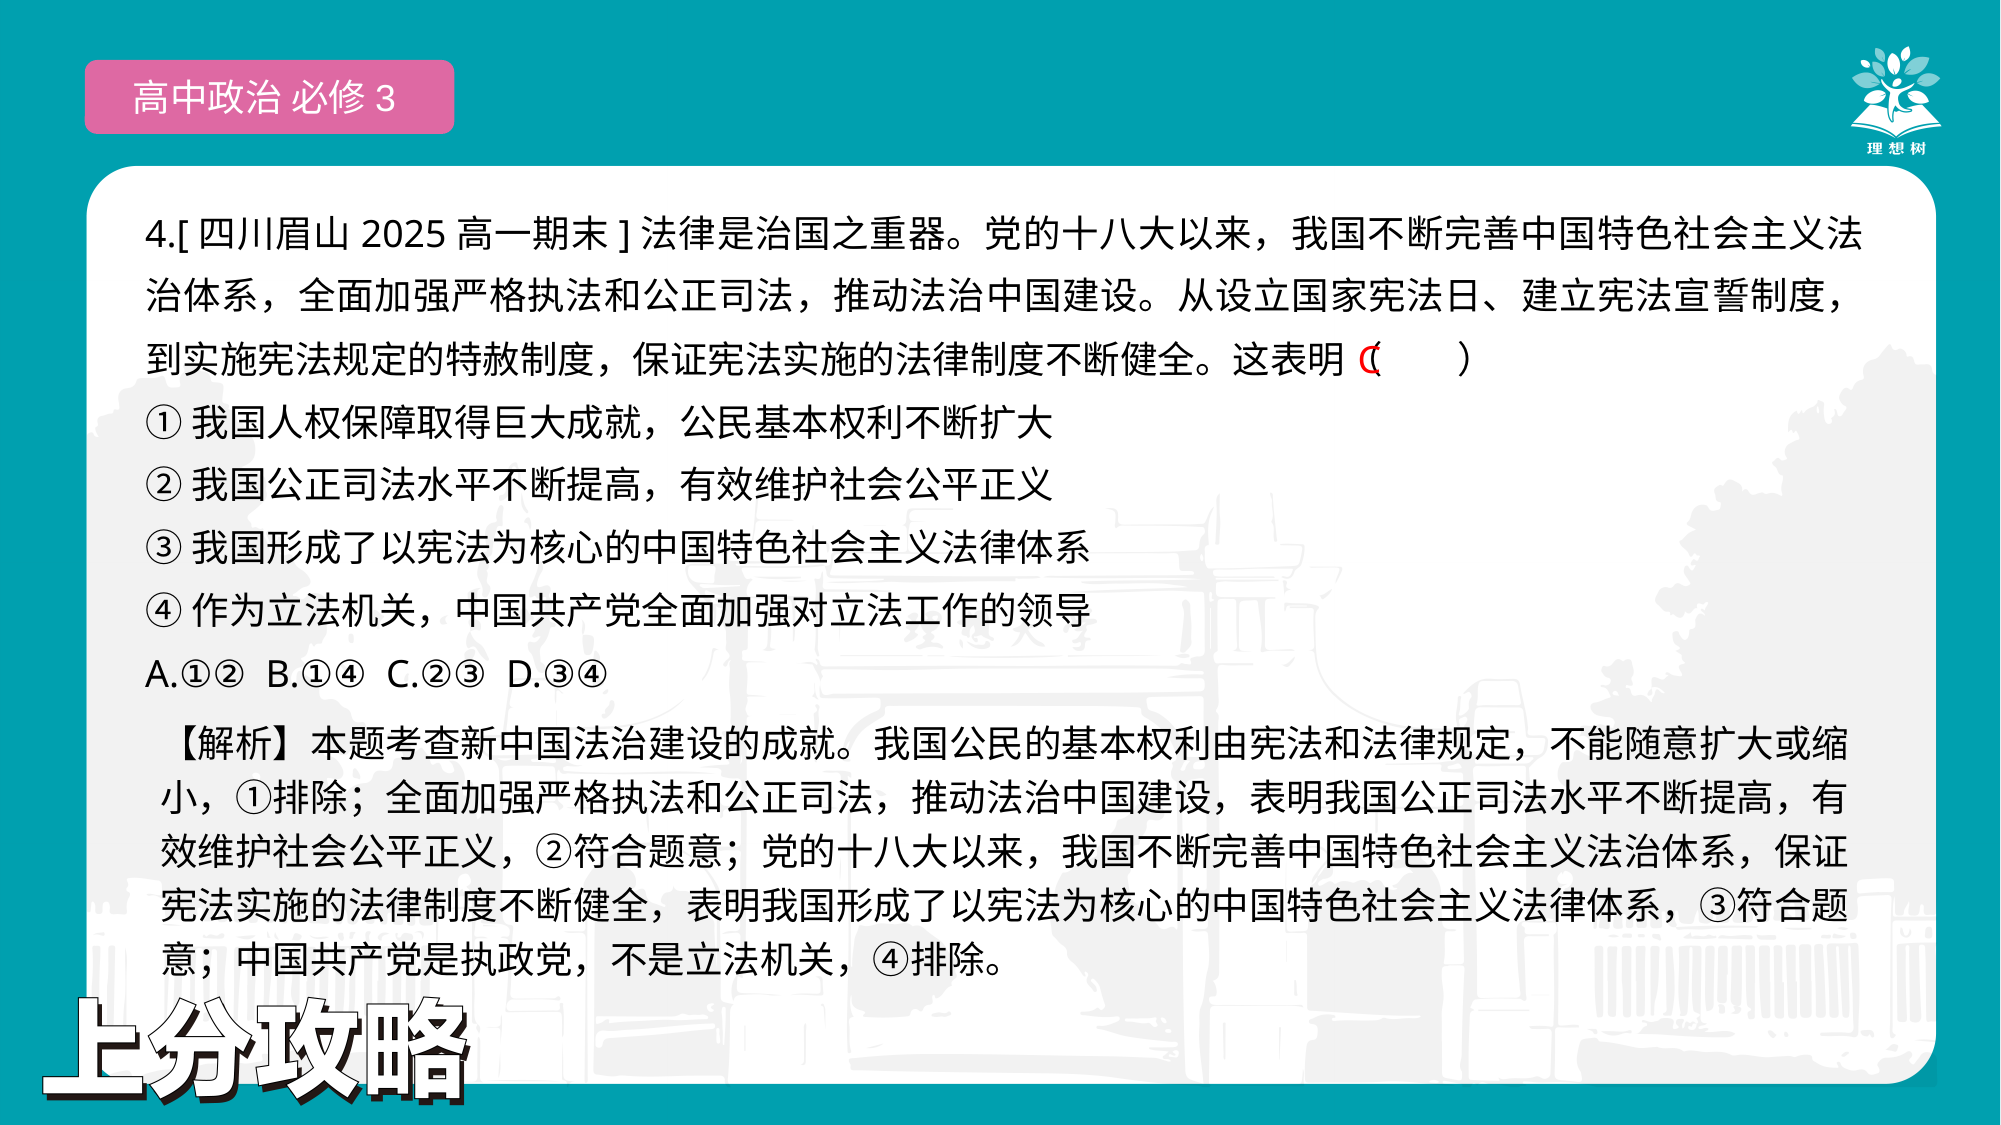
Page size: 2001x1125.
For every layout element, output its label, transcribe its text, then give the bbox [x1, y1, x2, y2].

text_box C [1333, 306, 1450, 389]
text_box 高中政治 必修3 [83, 58, 456, 135]
text_box 4.[四川眉山2025高一期末]法律是治国之重器。党的十八大以来，我国不断完善中国特色社会主义法治体系，全面加强严格执法和公正司法，推动法治中国建设。从设立国家宪法日、建立宪法宣誓制度，到实施宪法规定的特赦制度，保证宪法实施的法律制度不断健全。这表明（ ） ①我国人权保障取得巨大成就，公民基本权利不断扩大 ②我国公正司法水平不断提高，有效维护社会公平正义 ③我国形成了以宪法为核心的中国特色社会主义法律体系 ④作为立法机关，中国共产党全面加强对立法工作的领导 A.①② B.①④ C.②③ D.③④ [130, 184, 1880, 703]
text_box 【解析】本题考查新中国法治建设的成就。我国公民的基本权利由宪法和法律规定，不能随意扩大或缩小，①排除；全面加强严格执法和公正司法，推动法治中国建设，表明我国公正司法水平不断提高，有效维护社会公平正义，②符合题意；党的十八大以来，我国不断完善中国特色社会主义法治体系，保证宪法实施的法律制度不断健全，表明我国形成了以宪法为核心的中国特色社会主义法律体系，③符合题意；中国共产党是执政党，不是立法机关，④排除。 [145, 703, 1865, 989]
picture [0, 0, 2001, 1125]
